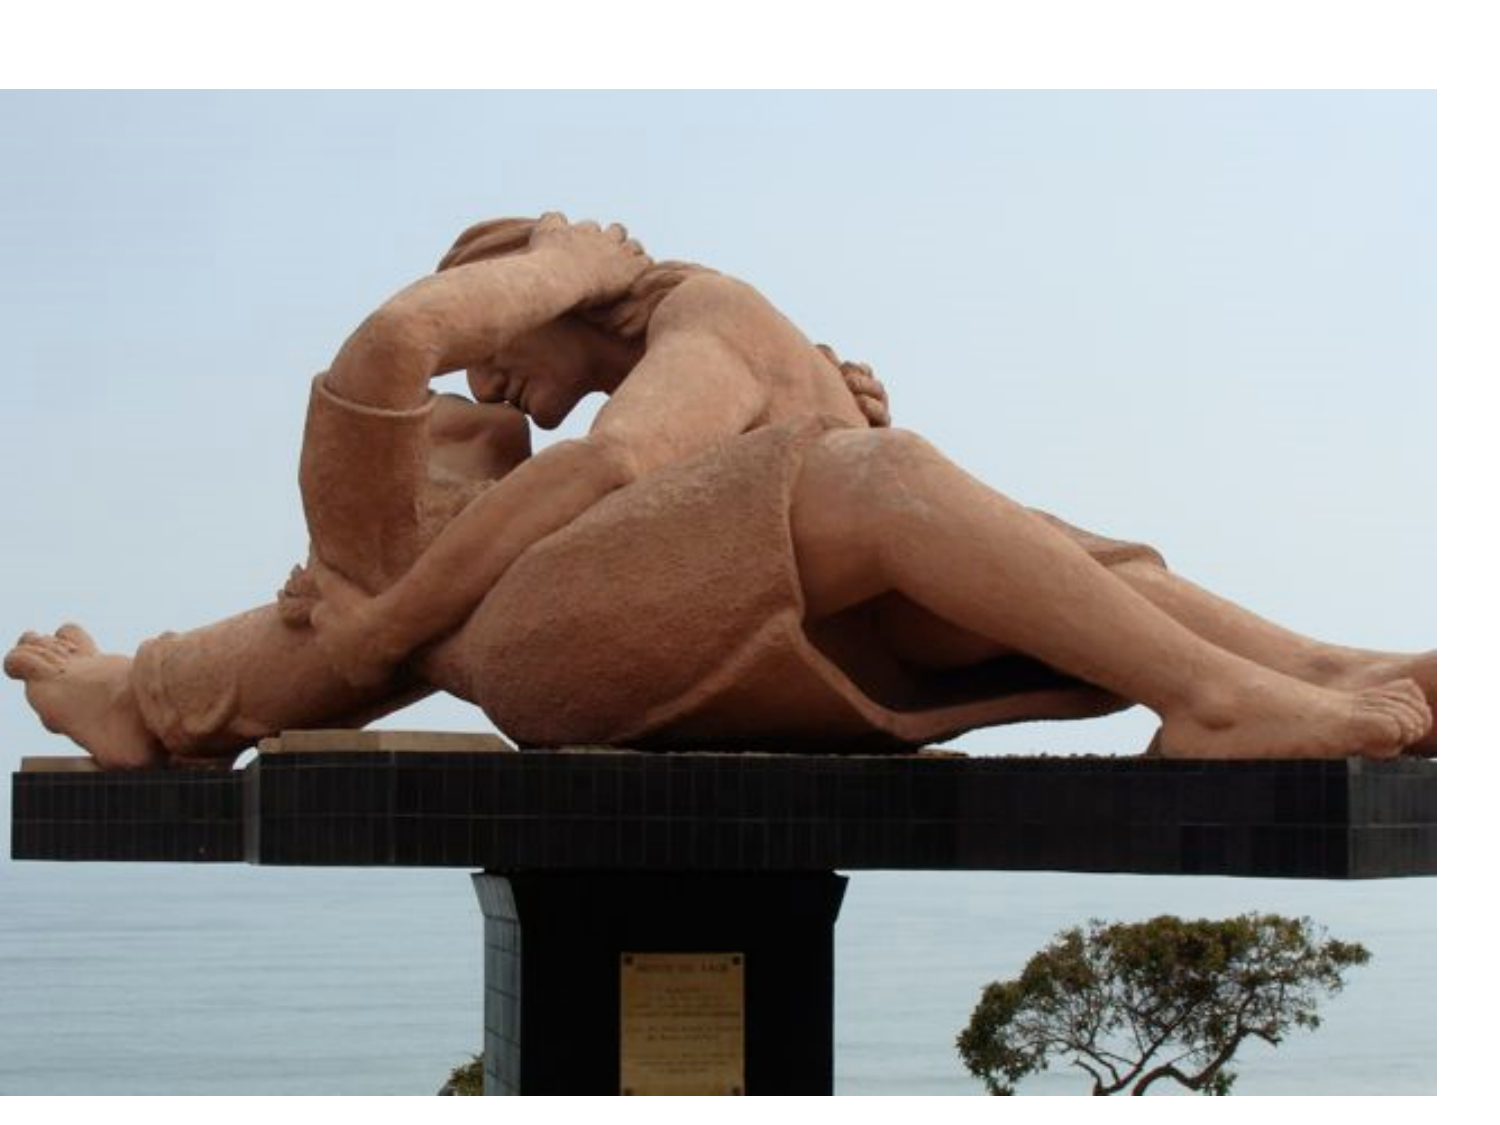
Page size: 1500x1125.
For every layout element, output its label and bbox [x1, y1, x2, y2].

picture [0, 89, 1438, 1097]
